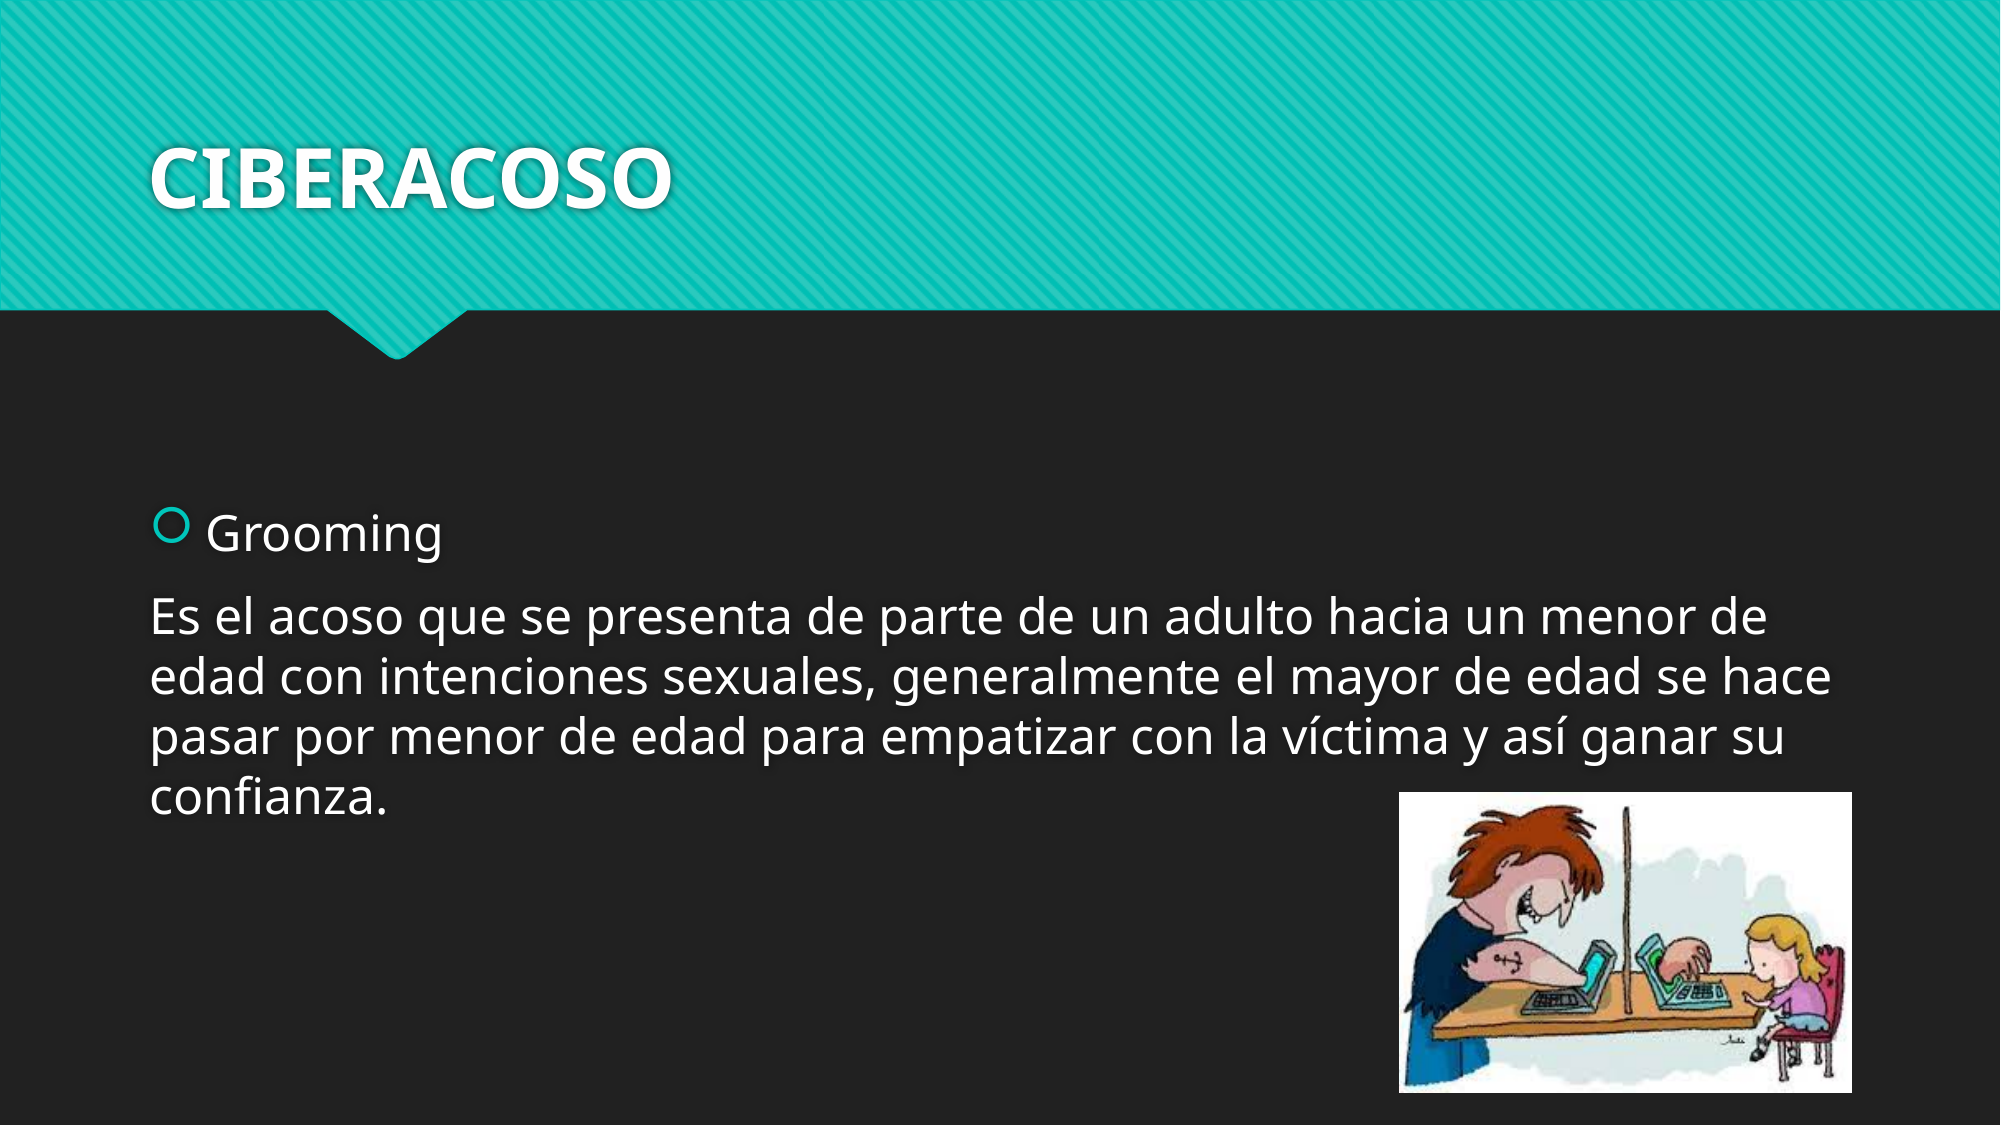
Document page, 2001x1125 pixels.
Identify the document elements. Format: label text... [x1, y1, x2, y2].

list Grooming Es el acoso que se presenta de parte de un adulto hacia un menor de edad con intenciones sexuales, generalmente el mayor de edad se hace pasar por menor de edad para empatizar con la víctima y así ganar su confianza. [134, 364, 1866, 962]
title CIBERACOSO [132, 73, 1868, 233]
picture [1398, 791, 1852, 1094]
